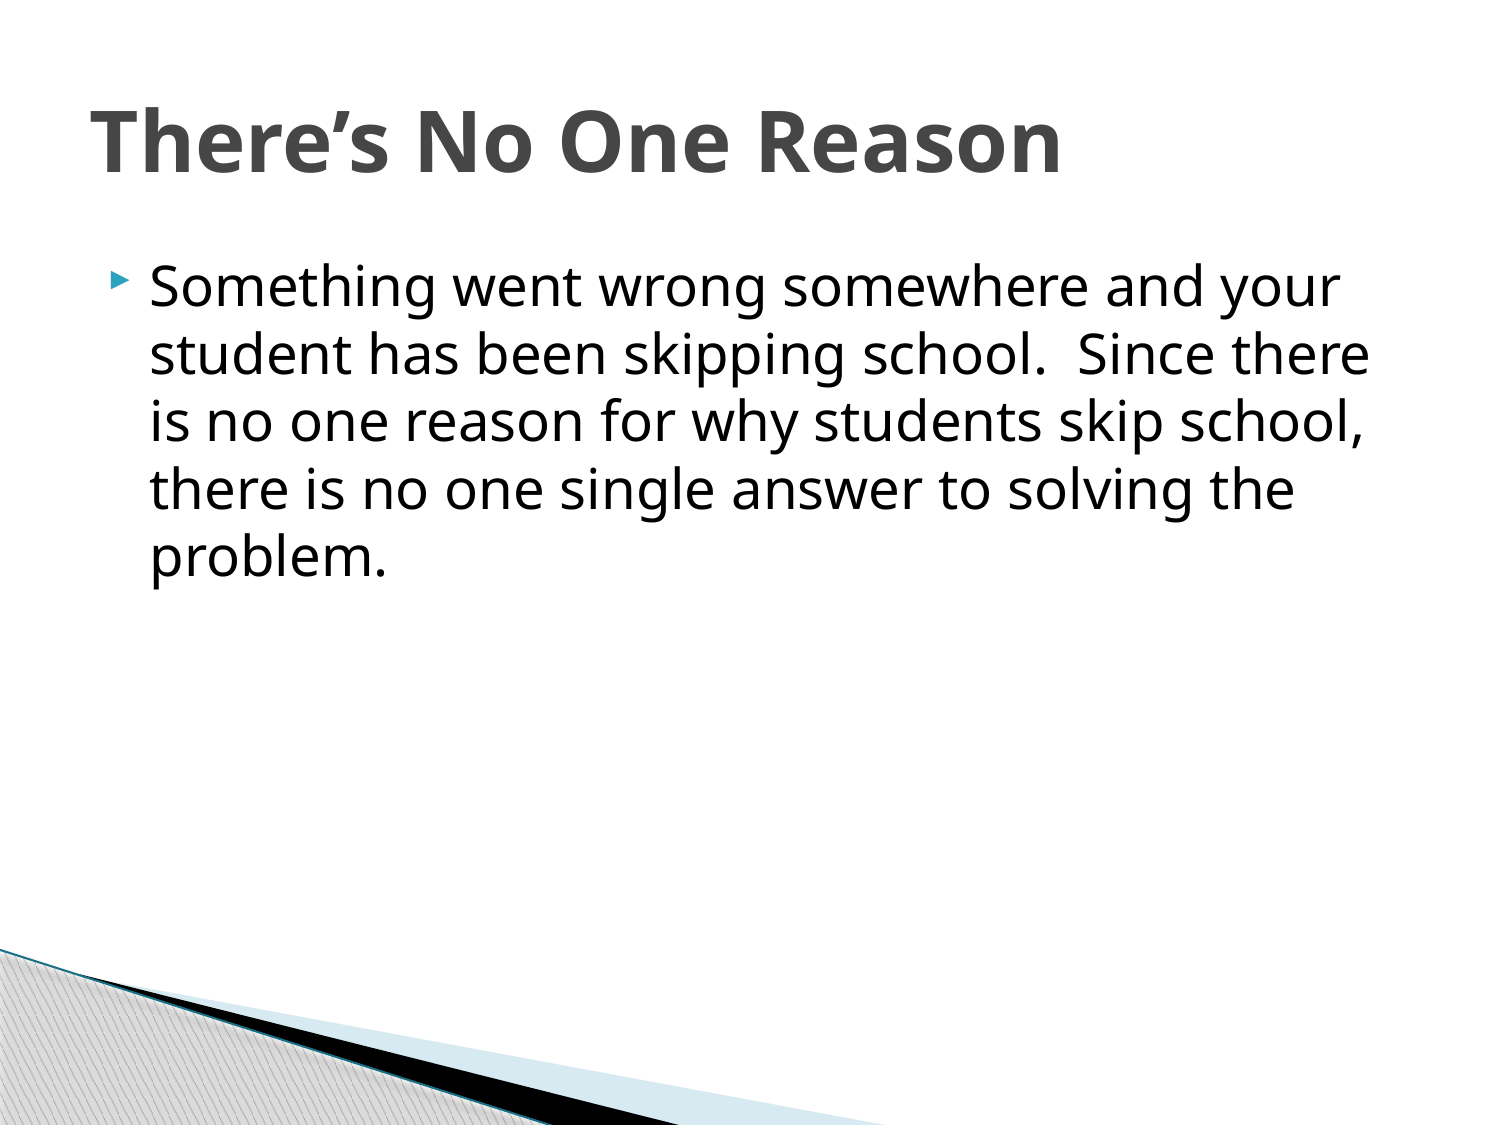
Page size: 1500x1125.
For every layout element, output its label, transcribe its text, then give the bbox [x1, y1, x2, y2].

list Something went wrong somewhere and your student has been skipping school. Since there is no one reason for why students skip school, there is no one single answer to solving the problem. [75, 243, 1425, 900]
title There’s No One Reason [75, 45, 1425, 233]
